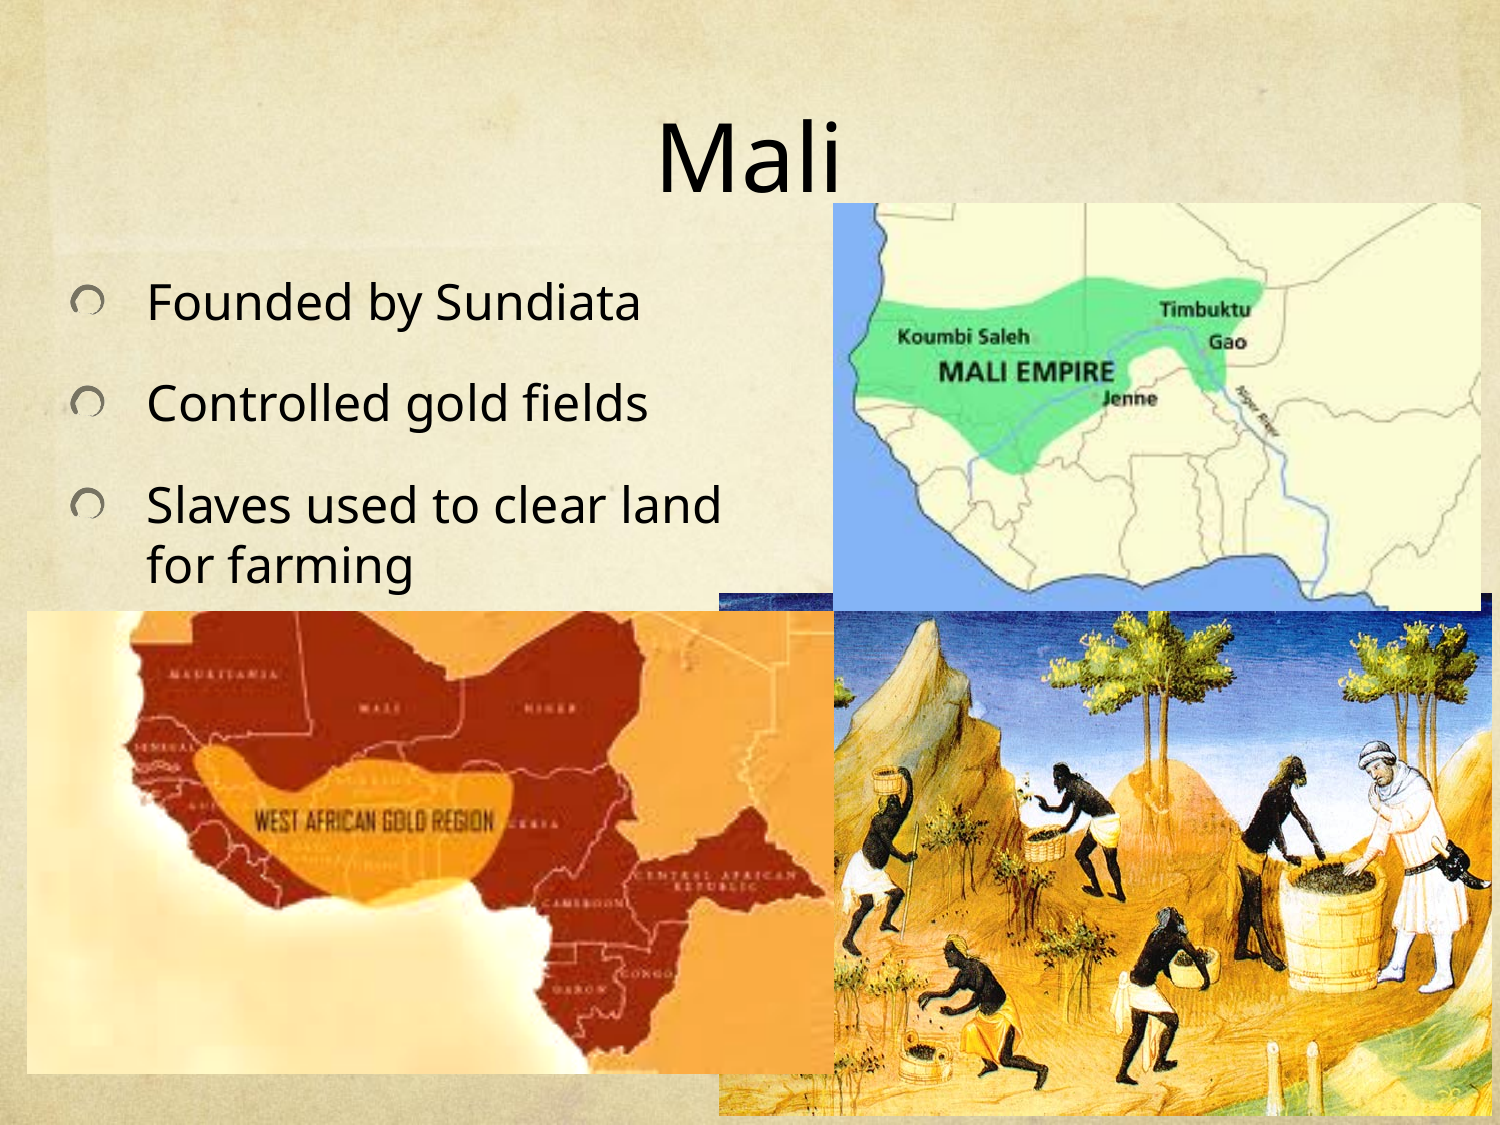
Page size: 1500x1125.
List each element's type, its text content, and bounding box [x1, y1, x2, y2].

picture [0, 0, 1500, 1125]
title Mali [150, 82, 1350, 225]
list Founded by Sundiata Controlled gold fields Slaves used to clear land for farming [55, 262, 819, 603]
